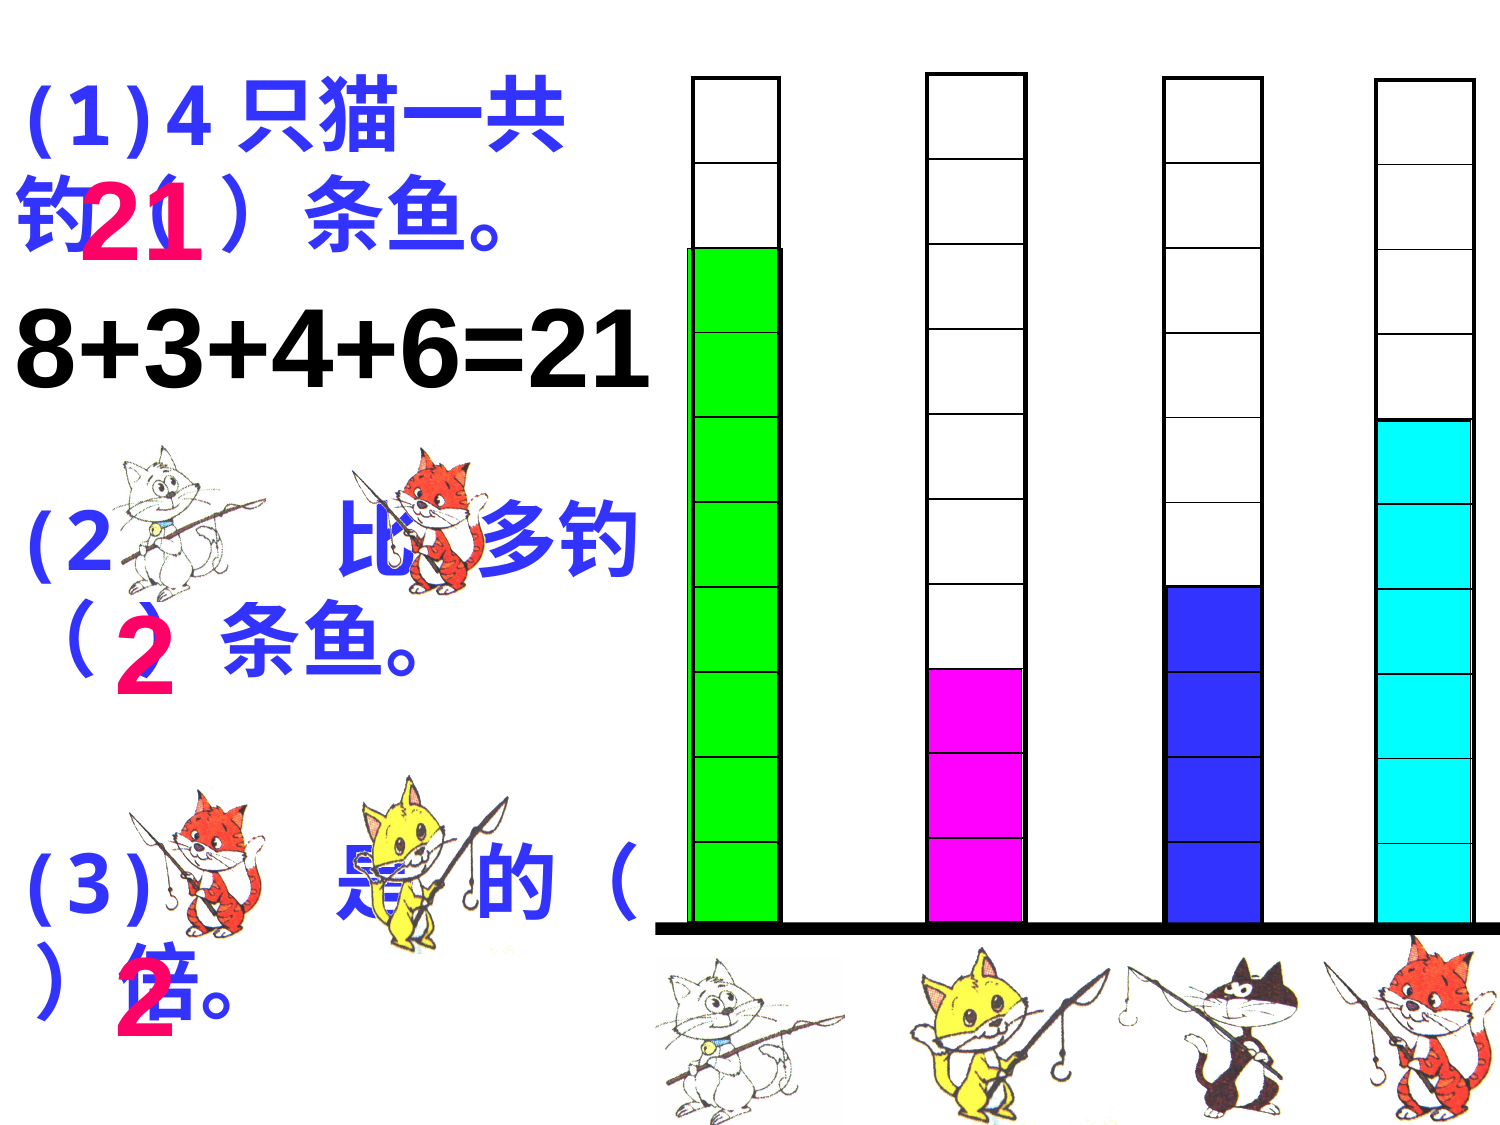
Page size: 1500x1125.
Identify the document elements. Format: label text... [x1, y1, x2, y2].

table_cell [1166, 843, 1260, 925]
text_box (3) 是 的（ ）倍。 [0, 822, 123, 1038]
table_cell [695, 503, 777, 586]
table_cell [1166, 673, 1260, 756]
picture [1316, 928, 1500, 1125]
table_cell [1378, 250, 1472, 333]
table_cell [1166, 758, 1260, 841]
picture [123, 786, 268, 941]
table_cell [1378, 759, 1472, 843]
text_box [687, 417, 691, 922]
table_cell [695, 673, 777, 756]
table_cell [1378, 165, 1472, 249]
table_cell [1166, 164, 1260, 247]
text_box (1)4只猫一共钓（ ）条鱼。 [0, 54, 656, 267]
text_box 21 [64, 140, 242, 267]
table_cell [695, 843, 777, 924]
text_box (3) 是 的（ ）倍。 [183, 822, 668, 1038]
text_box 2 [100, 916, 183, 1067]
table_cell [1166, 588, 1260, 671]
picture [112, 444, 266, 602]
text_box (2) 比 多钓（ ）条鱼。 [183, 479, 668, 695]
table_cell [695, 418, 777, 501]
table_cell [929, 585, 1023, 668]
table_header [1378, 82, 1472, 164]
table_cell [929, 330, 1023, 413]
text_box (2) 比 多钓（ ）条鱼。 [0, 479, 112, 695]
picture [655, 957, 845, 1125]
table_cell [1378, 675, 1472, 758]
table_cell [1378, 505, 1472, 588]
text_box [687, 248, 691, 267]
text_box 8+3+4+6=21 [0, 267, 715, 417]
table_cell [1378, 590, 1472, 673]
table_cell [929, 415, 1023, 498]
table_cell [695, 164, 777, 247]
table_cell [1166, 334, 1260, 417]
table_cell [1166, 418, 1260, 502]
table_cell [929, 245, 1023, 328]
table_cell [929, 754, 1023, 837]
table_header [695, 80, 777, 162]
picture [348, 775, 514, 954]
table_cell [1378, 420, 1472, 503]
table_cell [929, 669, 1023, 752]
table_cell [695, 249, 777, 332]
picture [346, 444, 491, 598]
table_cell [695, 758, 777, 841]
table_cell [1166, 249, 1260, 332]
table_cell [929, 160, 1023, 243]
text_box 2 [100, 574, 183, 725]
table_cell [929, 839, 1023, 921]
table_cell [1378, 844, 1472, 926]
table_header [929, 76, 1023, 158]
picture [903, 947, 1300, 1125]
table_cell [695, 588, 777, 671]
table_cell [1166, 503, 1260, 586]
table_header [1166, 80, 1260, 162]
table_cell [715, 333, 777, 416]
table_cell [929, 500, 1023, 583]
table_cell [1378, 335, 1472, 418]
